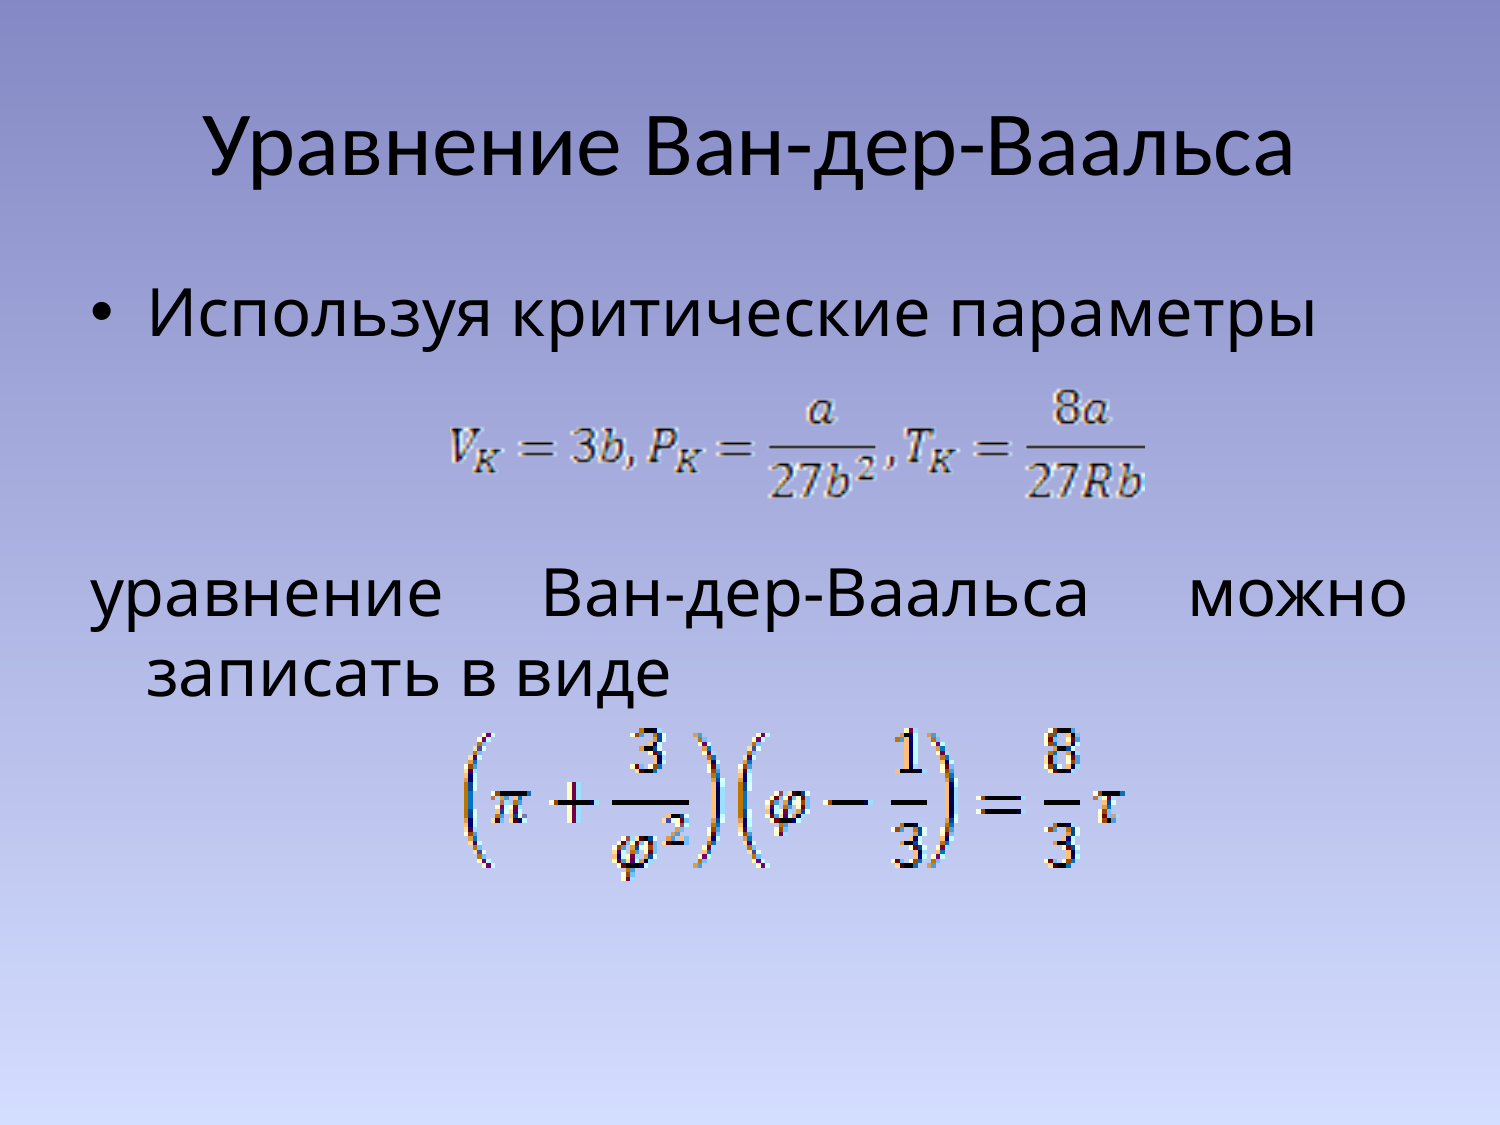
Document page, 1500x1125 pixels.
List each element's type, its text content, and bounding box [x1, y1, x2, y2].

title Уравнение Ван-дер-Ваальса [75, 45, 1425, 233]
picture [460, 724, 1126, 901]
picture [449, 387, 1145, 513]
list Используя критические параметры уравнение Ван-дер-Ваальса можно записать в виде [75, 262, 1425, 1005]
